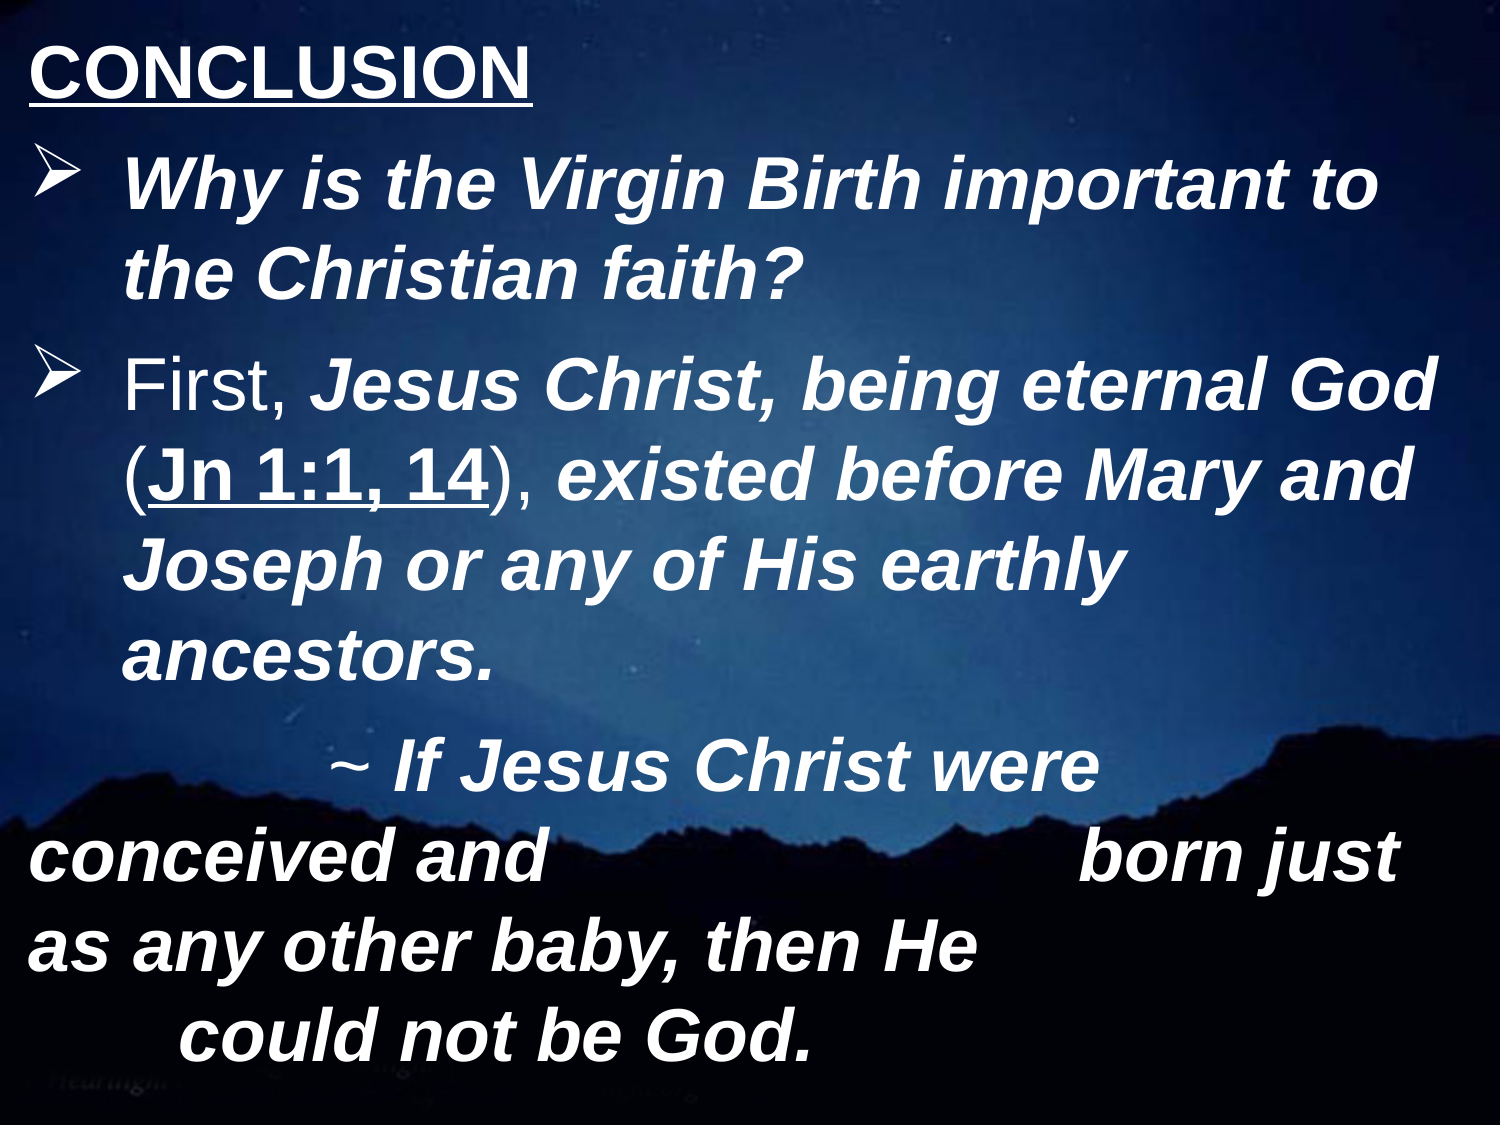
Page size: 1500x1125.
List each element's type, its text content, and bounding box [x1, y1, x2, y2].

subtitle CONCLUSION Why is the Virgin Birth important to the Christian faith? First, Jesus Christ, being eternal God (Jn 1:1, 14), existed before Mary and Joseph or any of His earthly ancestors. ~ If Jesus Christ were conceived and born just as any other baby, then He could not be God. [13, 16, 1484, 1108]
picture [0, 0, 1500, 1125]
